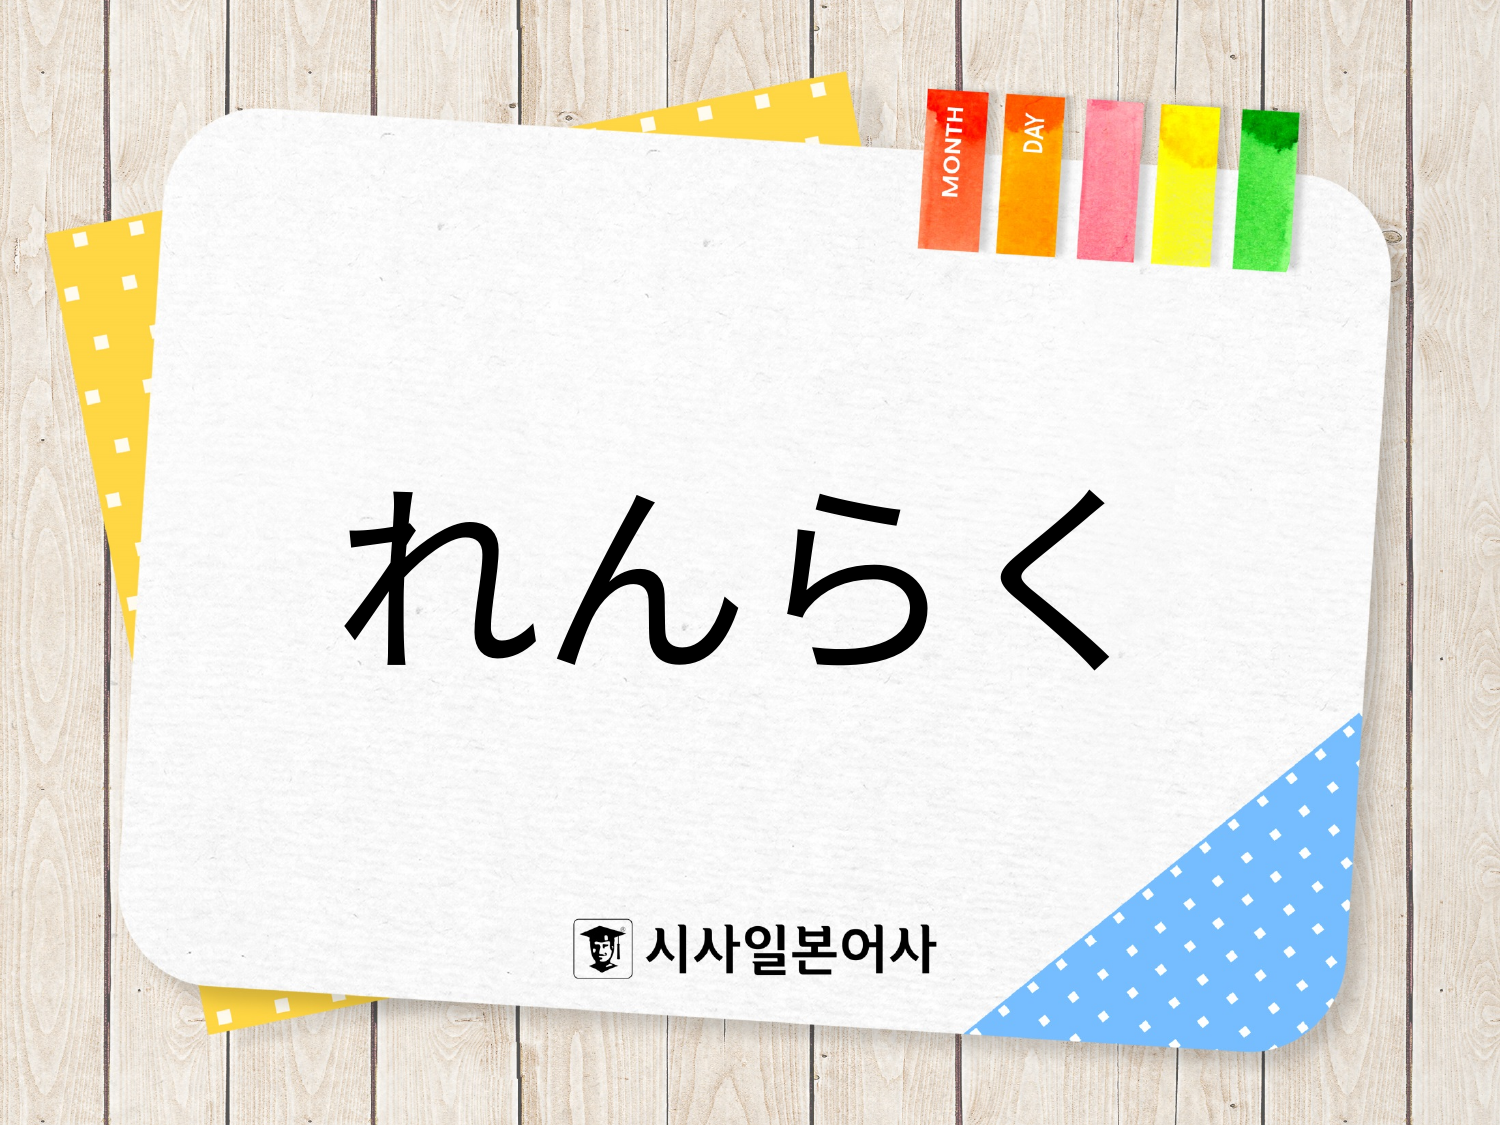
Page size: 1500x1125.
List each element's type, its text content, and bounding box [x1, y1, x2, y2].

picture [0, 0, 1500, 1125]
title れんらく [75, 338, 1425, 811]
